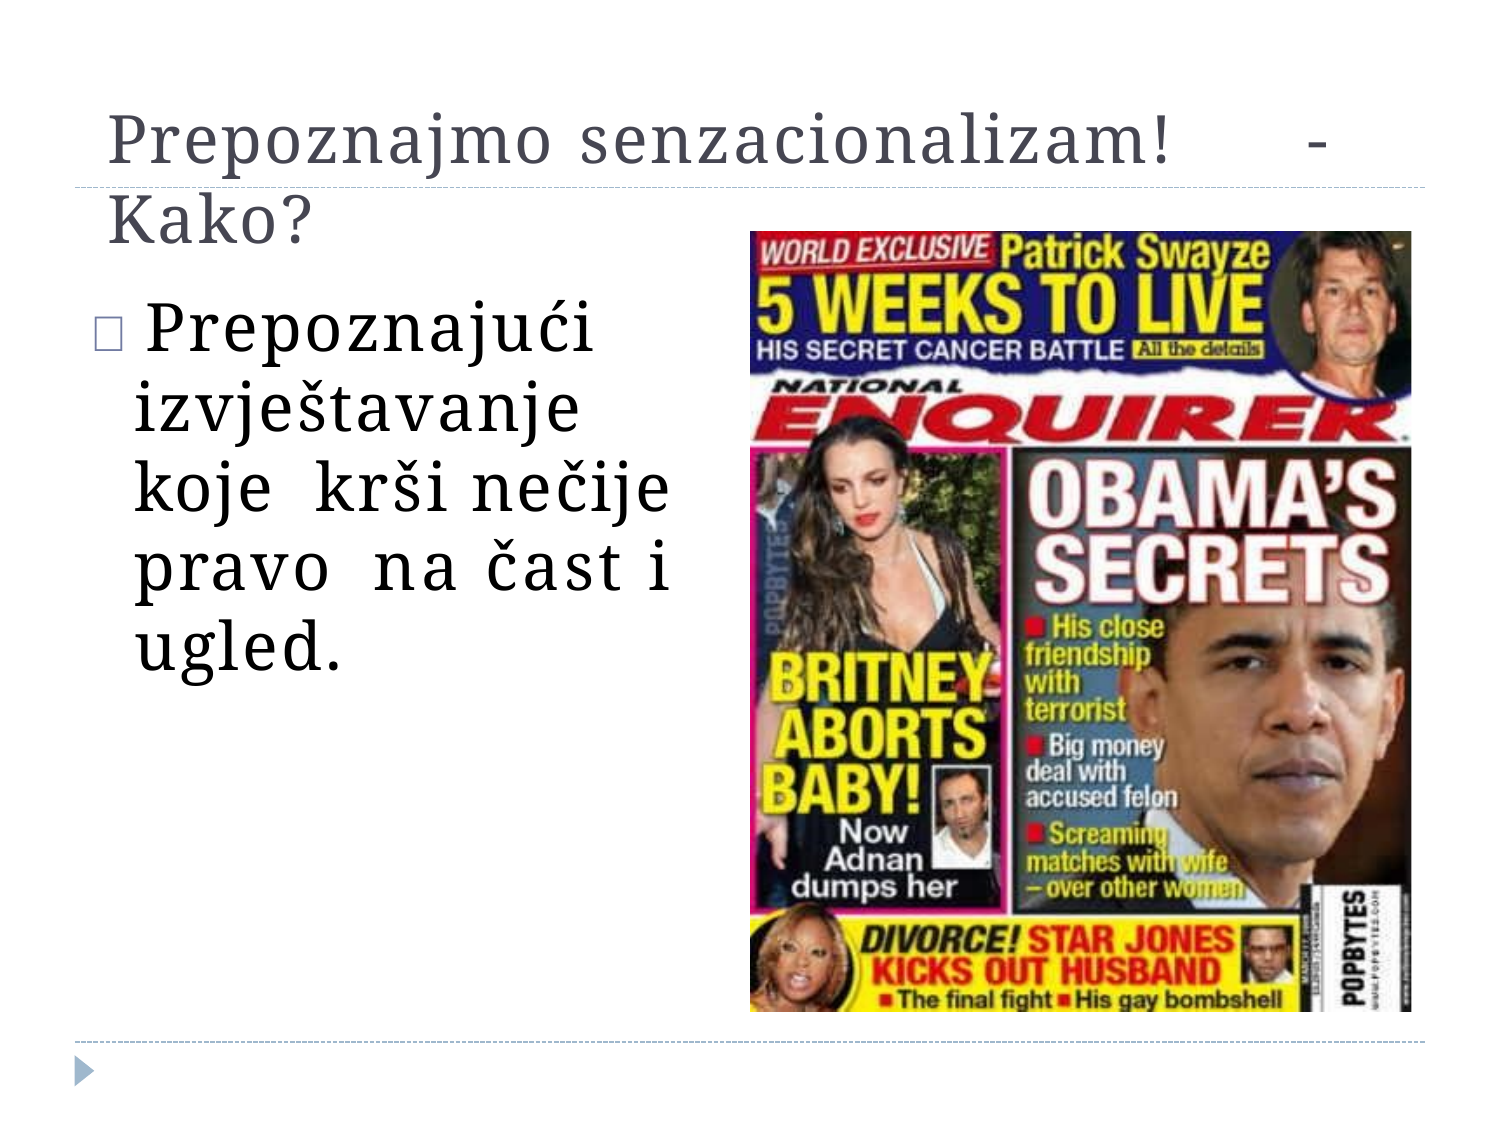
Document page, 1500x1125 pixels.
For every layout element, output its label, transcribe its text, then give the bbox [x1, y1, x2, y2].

text_box Prepoznajmo senzacionalizam! - Kako?  Prepoznajući izvještavanje koje krši nečije pravo na čast i ugled. [87, 67, 1395, 685]
text_box [750, 231, 1412, 1012]
text_box [74, 1055, 95, 1087]
